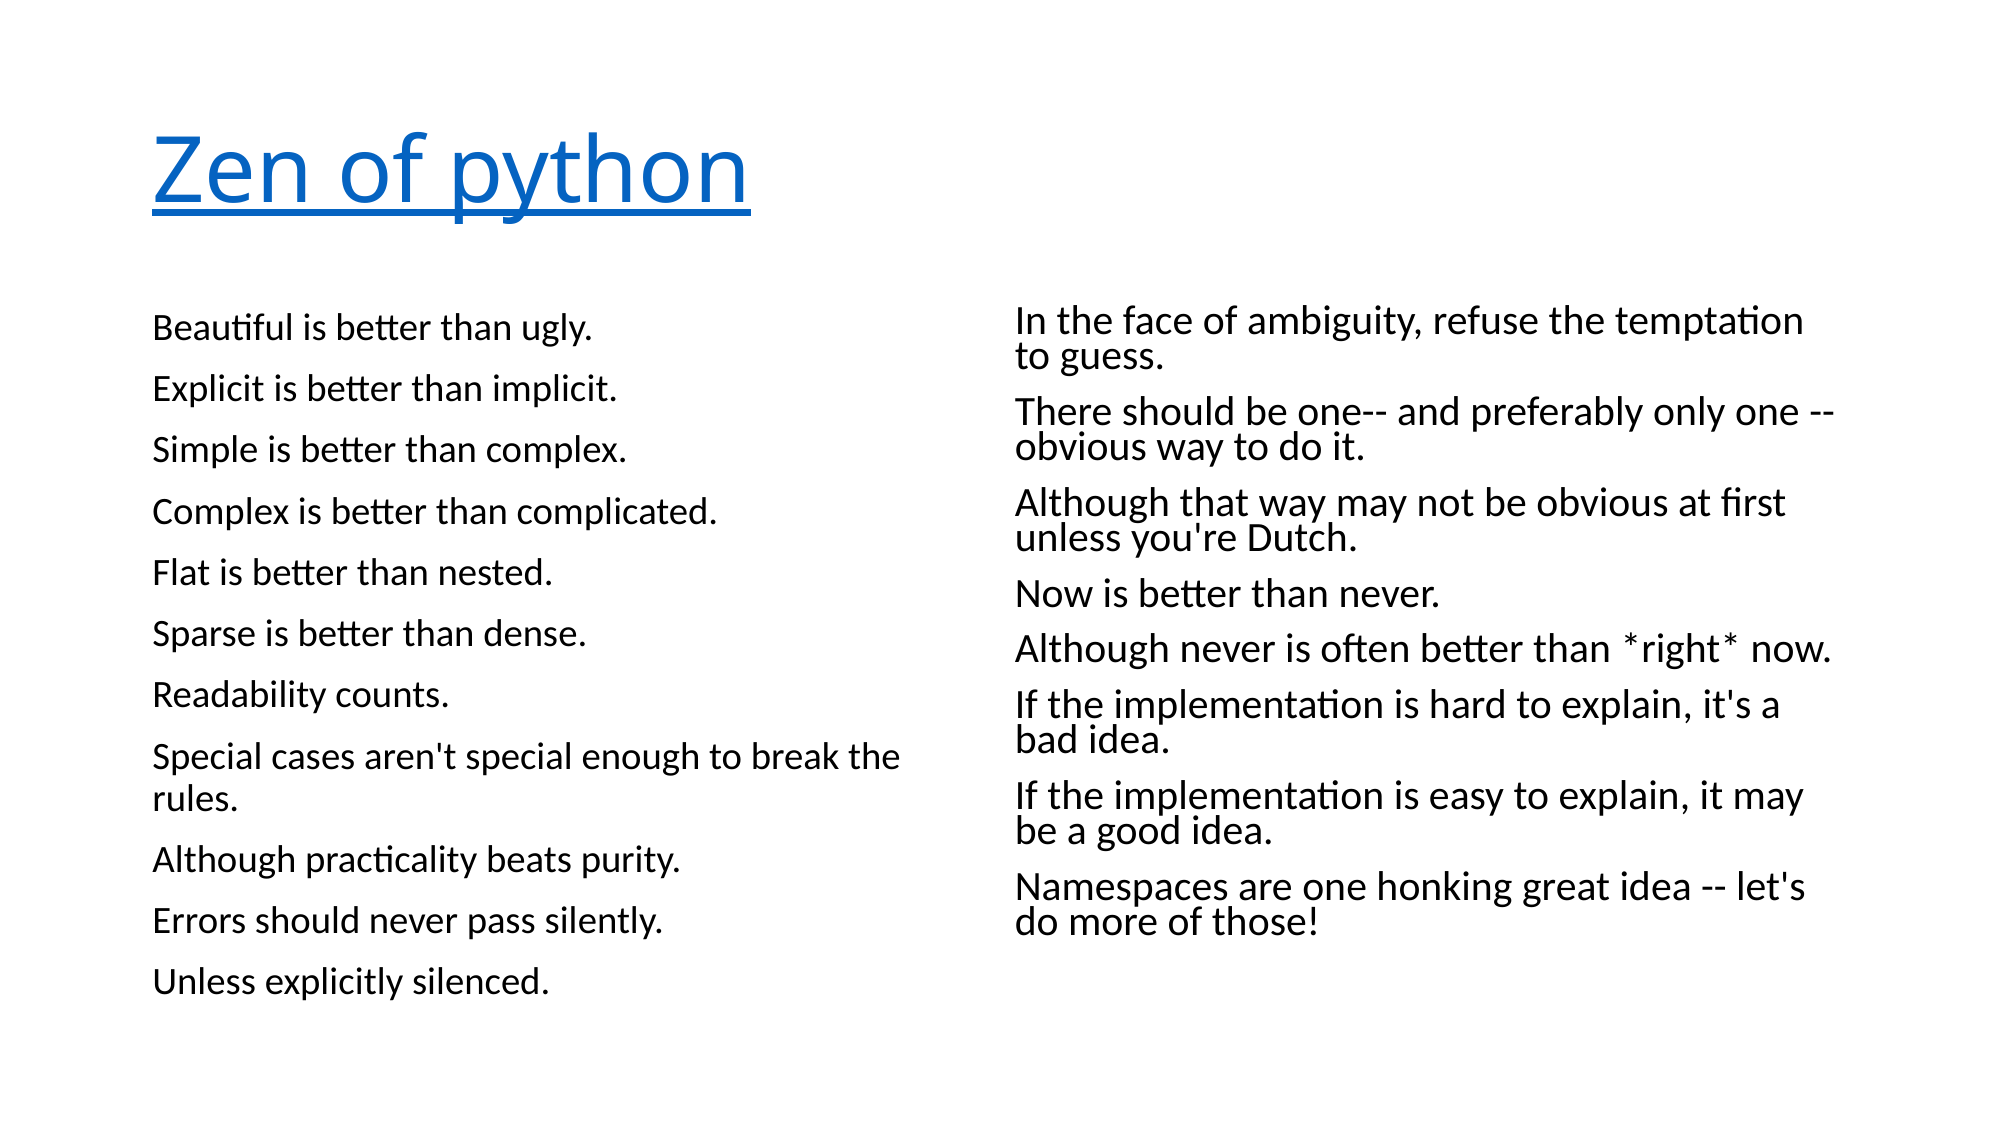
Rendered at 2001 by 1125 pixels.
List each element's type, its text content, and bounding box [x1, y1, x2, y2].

title Zen of python [137, 59, 1863, 278]
list Beautiful is better than ugly. Explicit is better than implicit. Simple is better than complex. Complex is better than complicated. Flat is better than nested. Sparse is better than dense. Readability counts. Special cases aren't special enough to break the rules. Although practicality beats purity. Errors should never pass silently. Unless explicitly silenced. [137, 299, 1000, 1014]
text_box In the face of ambiguity, refuse the temptation to guess. There should be one-- and preferably only one --obvious way to do it. Although that way may not be obvious at first unless you're Dutch. Now is better than never. Although never is often better than *right* now. If the implementation is hard to explain, it's a bad idea. If the implementation is easy to explain, it may be a good idea. Namespaces are one honking great idea -- let's do more of those! [999, 299, 1863, 990]
